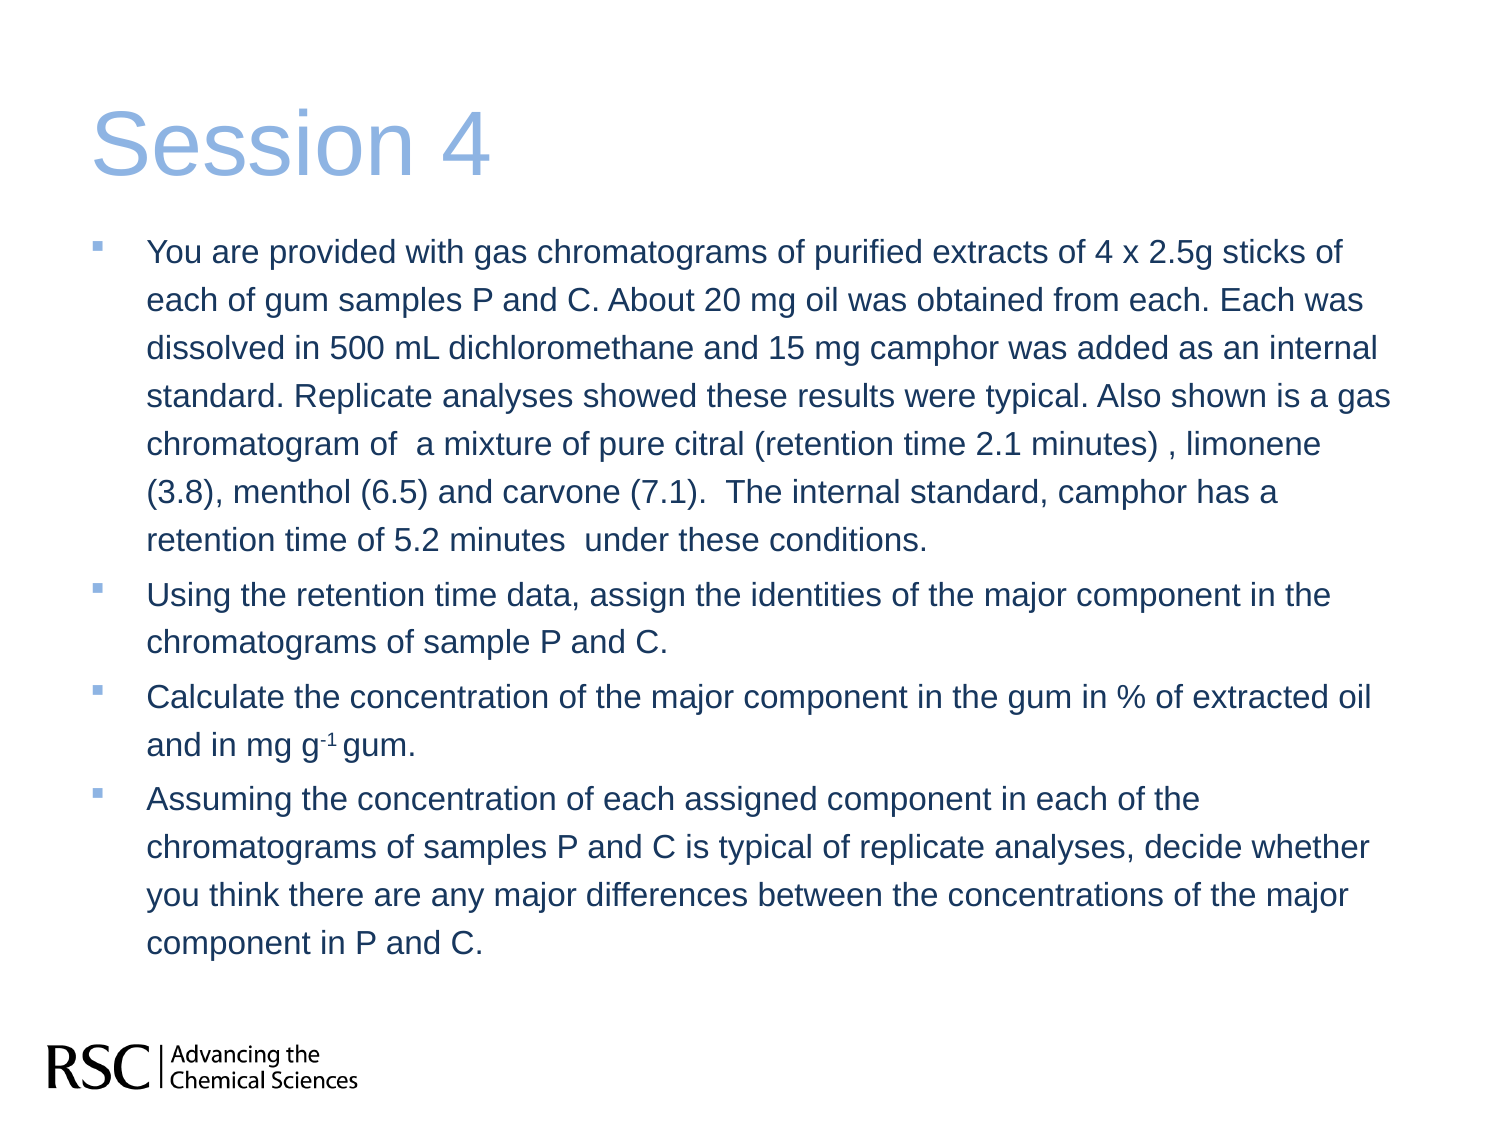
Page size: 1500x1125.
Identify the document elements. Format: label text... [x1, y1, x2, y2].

list You are provided with gas chromatograms of purified extracts of 4 x 2.5g sticks of each of gum samples P and C. About 20 mg oil was obtained from each. Each was dissolved in 500 mL dichloromethane and 15 mg camphor was added as an internal standard. Replicate analyses showed these results were typical. Also shown is a gas chromatogram of a mixture of pure citral (retention time 2.1 minutes) , limonene (3.8), menthol (6.5) and carvone (7.1). The internal standard, camphor has a retention time of 5.2 minutes under these conditions. Using the retention time data, assign the identities of the major component in the chromatograms of sample P and C. Calculate the concentration of the major component in the gum in % of extracted oil and in mg g-1 gum. Assuming the concentration of each assigned component in each of the chromatograms of samples P and C is typical of replicate analyses, decide whether you think there are any major differences between the concentrations of the major component in P and C. [75, 215, 1425, 958]
title Session 4 [75, 45, 1425, 215]
